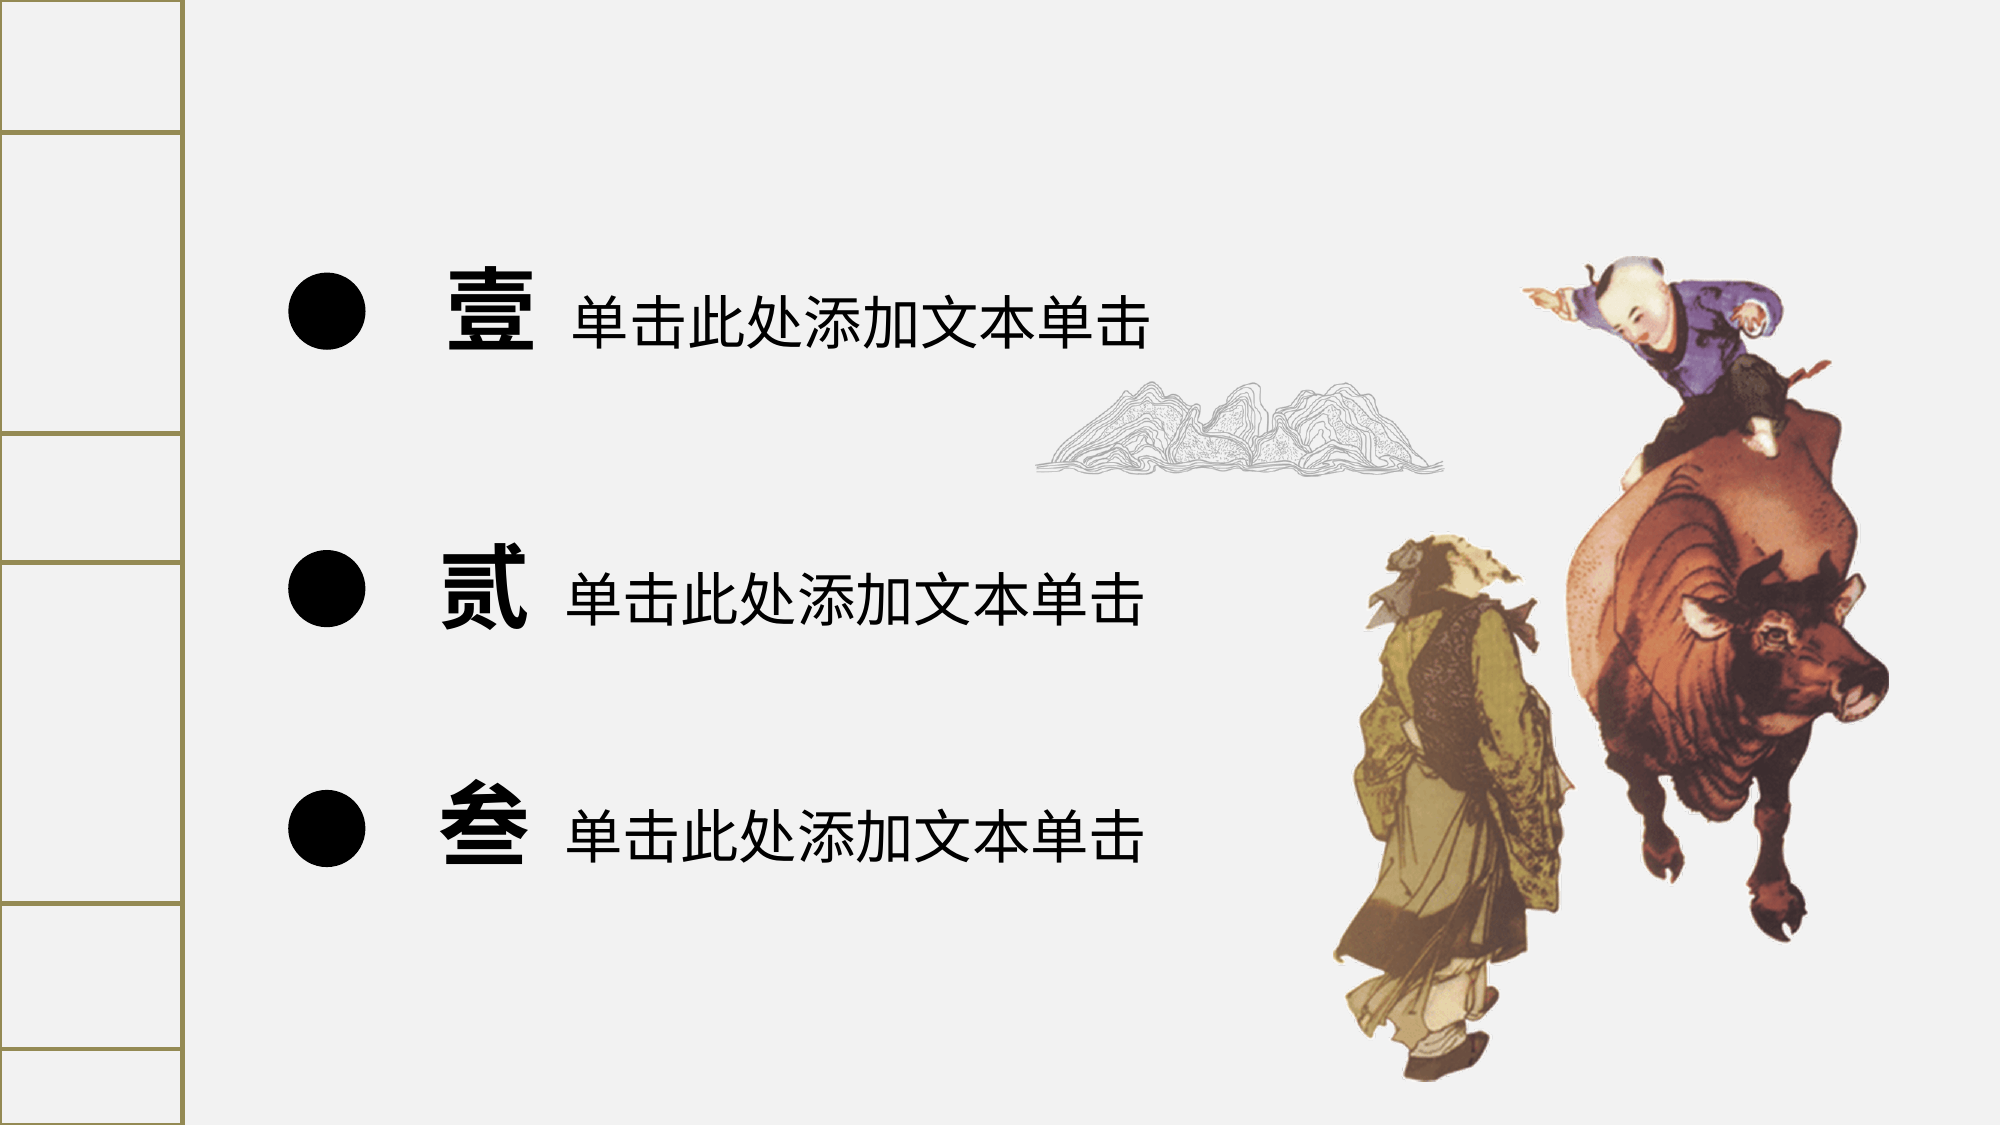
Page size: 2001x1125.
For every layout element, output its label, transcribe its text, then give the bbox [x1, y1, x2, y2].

text_box [0, 0, 184, 1125]
text_box [288, 272, 366, 350]
text_box [288, 550, 366, 628]
text_box [288, 789, 366, 868]
text_box 壹 单击此处添加文本单击 [403, 245, 999, 450]
text_box 叁 单击此处添加文本单击 [397, 759, 999, 965]
picture [999, 56, 2000, 1125]
text_box 贰 单击此处添加文本单击 [397, 522, 999, 728]
